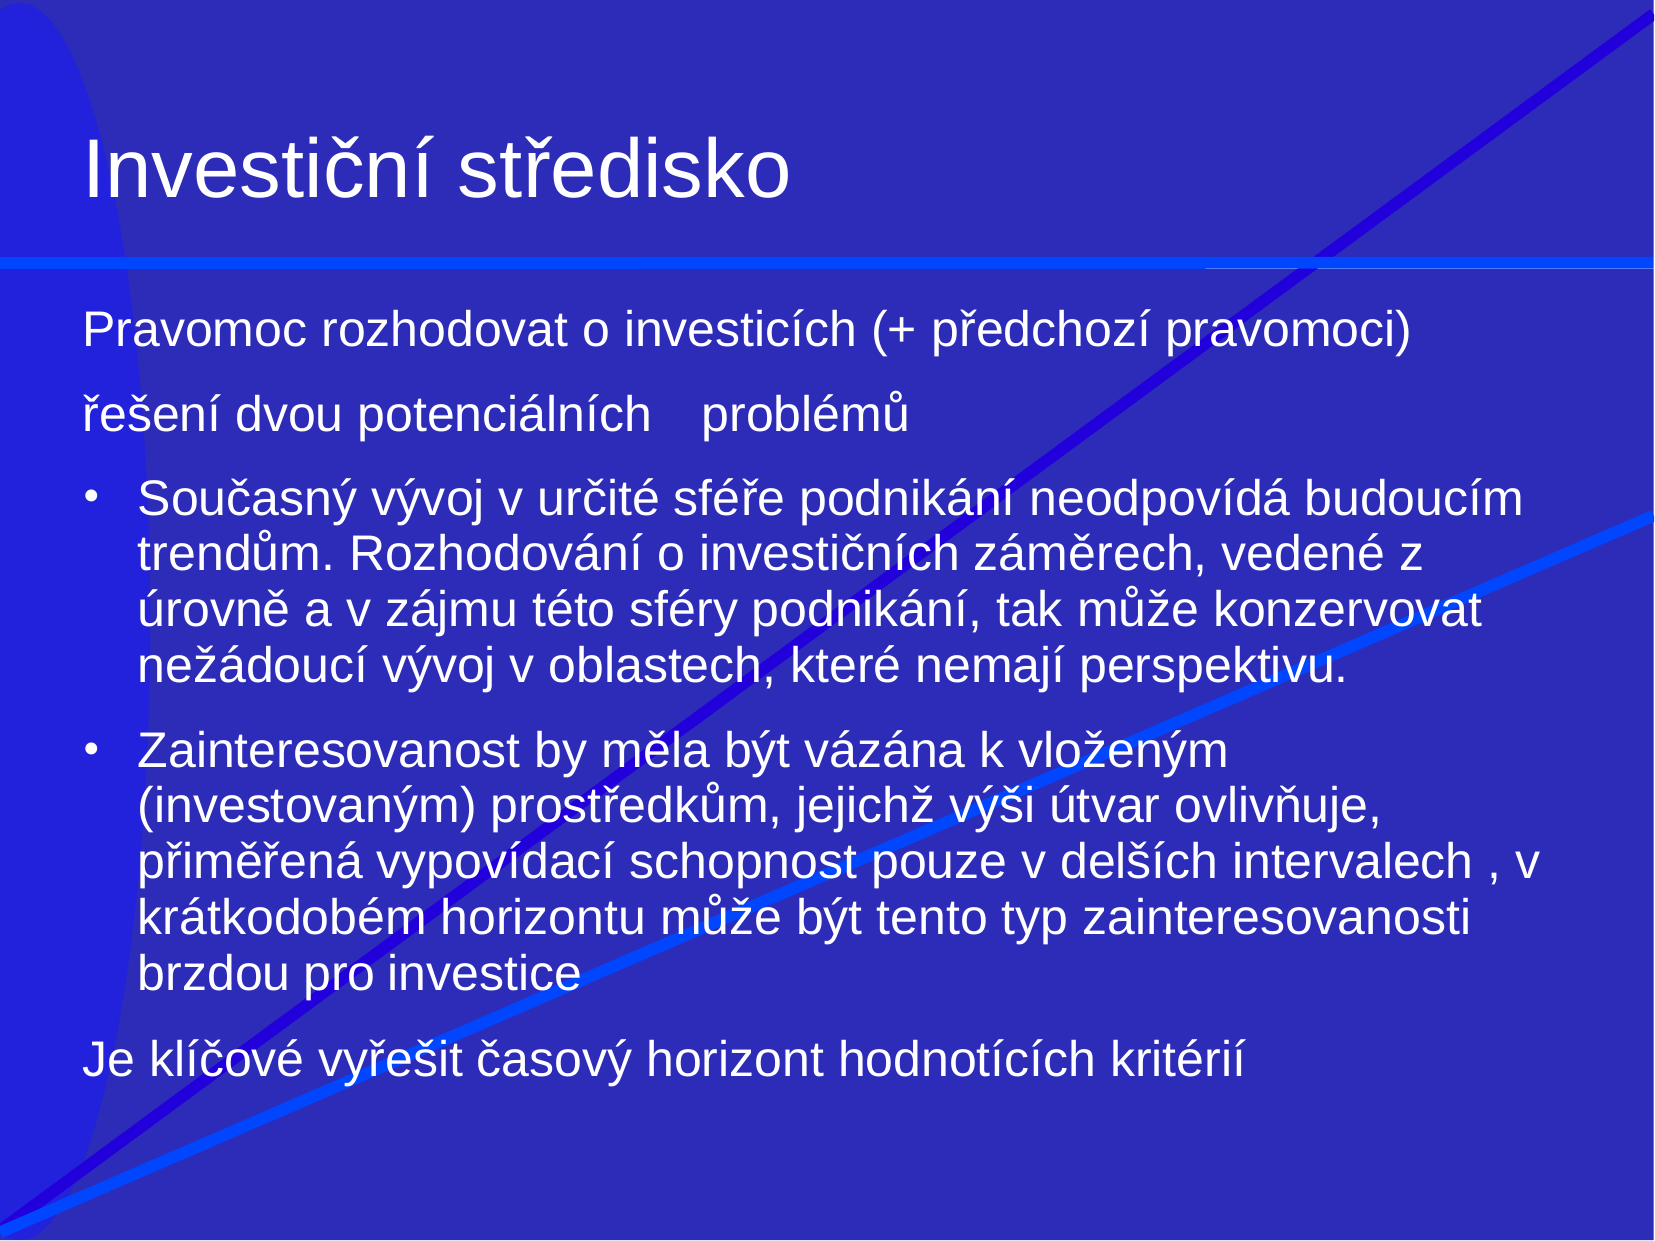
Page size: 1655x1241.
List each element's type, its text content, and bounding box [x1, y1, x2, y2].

title Investiční středisko [80, 64, 1574, 321]
text_box Pravomoc rozhodovat o investicích (+ předchozí pravomoci) řešení dvou potenciálních problémů Současný vývoj v určité sféře podnikání neodpovídá budoucím trendům. Rozhodování o investičních záměrech, vedené z úrovně a v zájmu této sféry podnikání, tak může konzervovat nežádoucí vývoj v oblastech, které nemají perspektivu. Zainteresovanost by měla být vázána k vloženým (investovaným) prostředkům, jejichž výši útvar ovlivňuje, přiměřená vypovídací schopnost pouze v delších intervalech , v krátkodobém horizontu může být tento typ zainteresovanosti brzdou pro investice Je klíčové vyřešit časový horizont hodnotících kritérií [80, 296, 1545, 1087]
